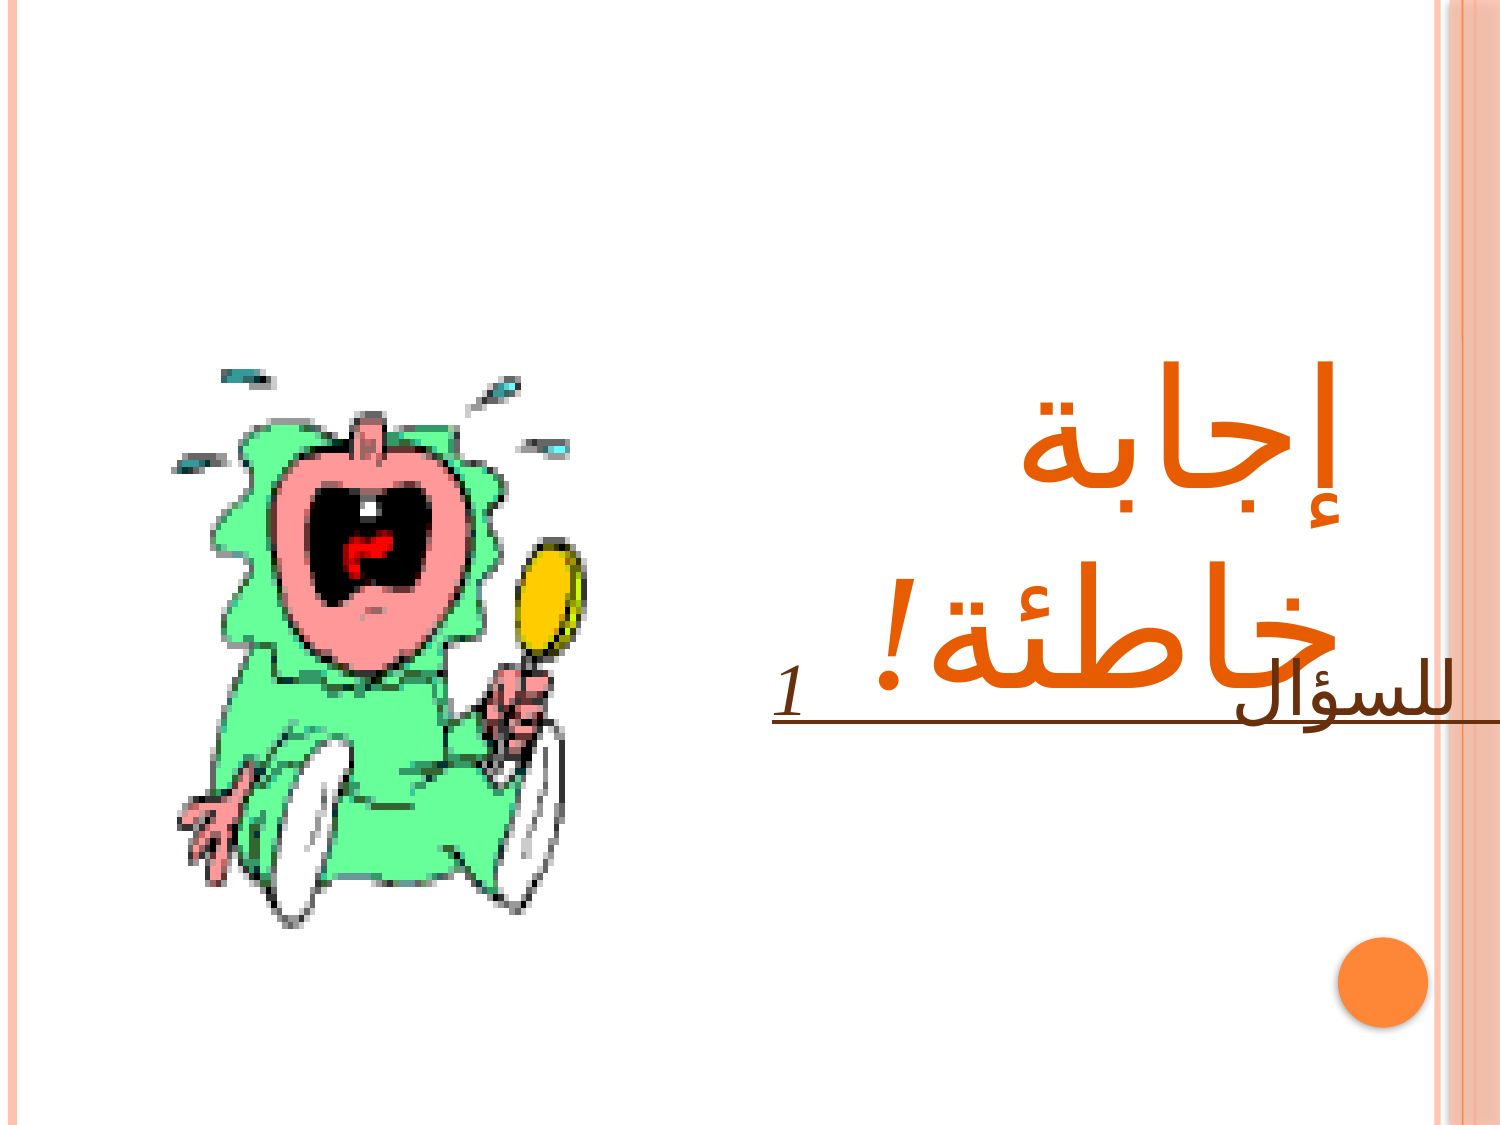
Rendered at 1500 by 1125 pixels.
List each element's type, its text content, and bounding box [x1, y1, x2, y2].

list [0, 257, 716, 985]
text_box إجابة خاطئة! [722, 314, 1364, 729]
text_box عودة للسؤال 1 [722, 633, 1247, 738]
